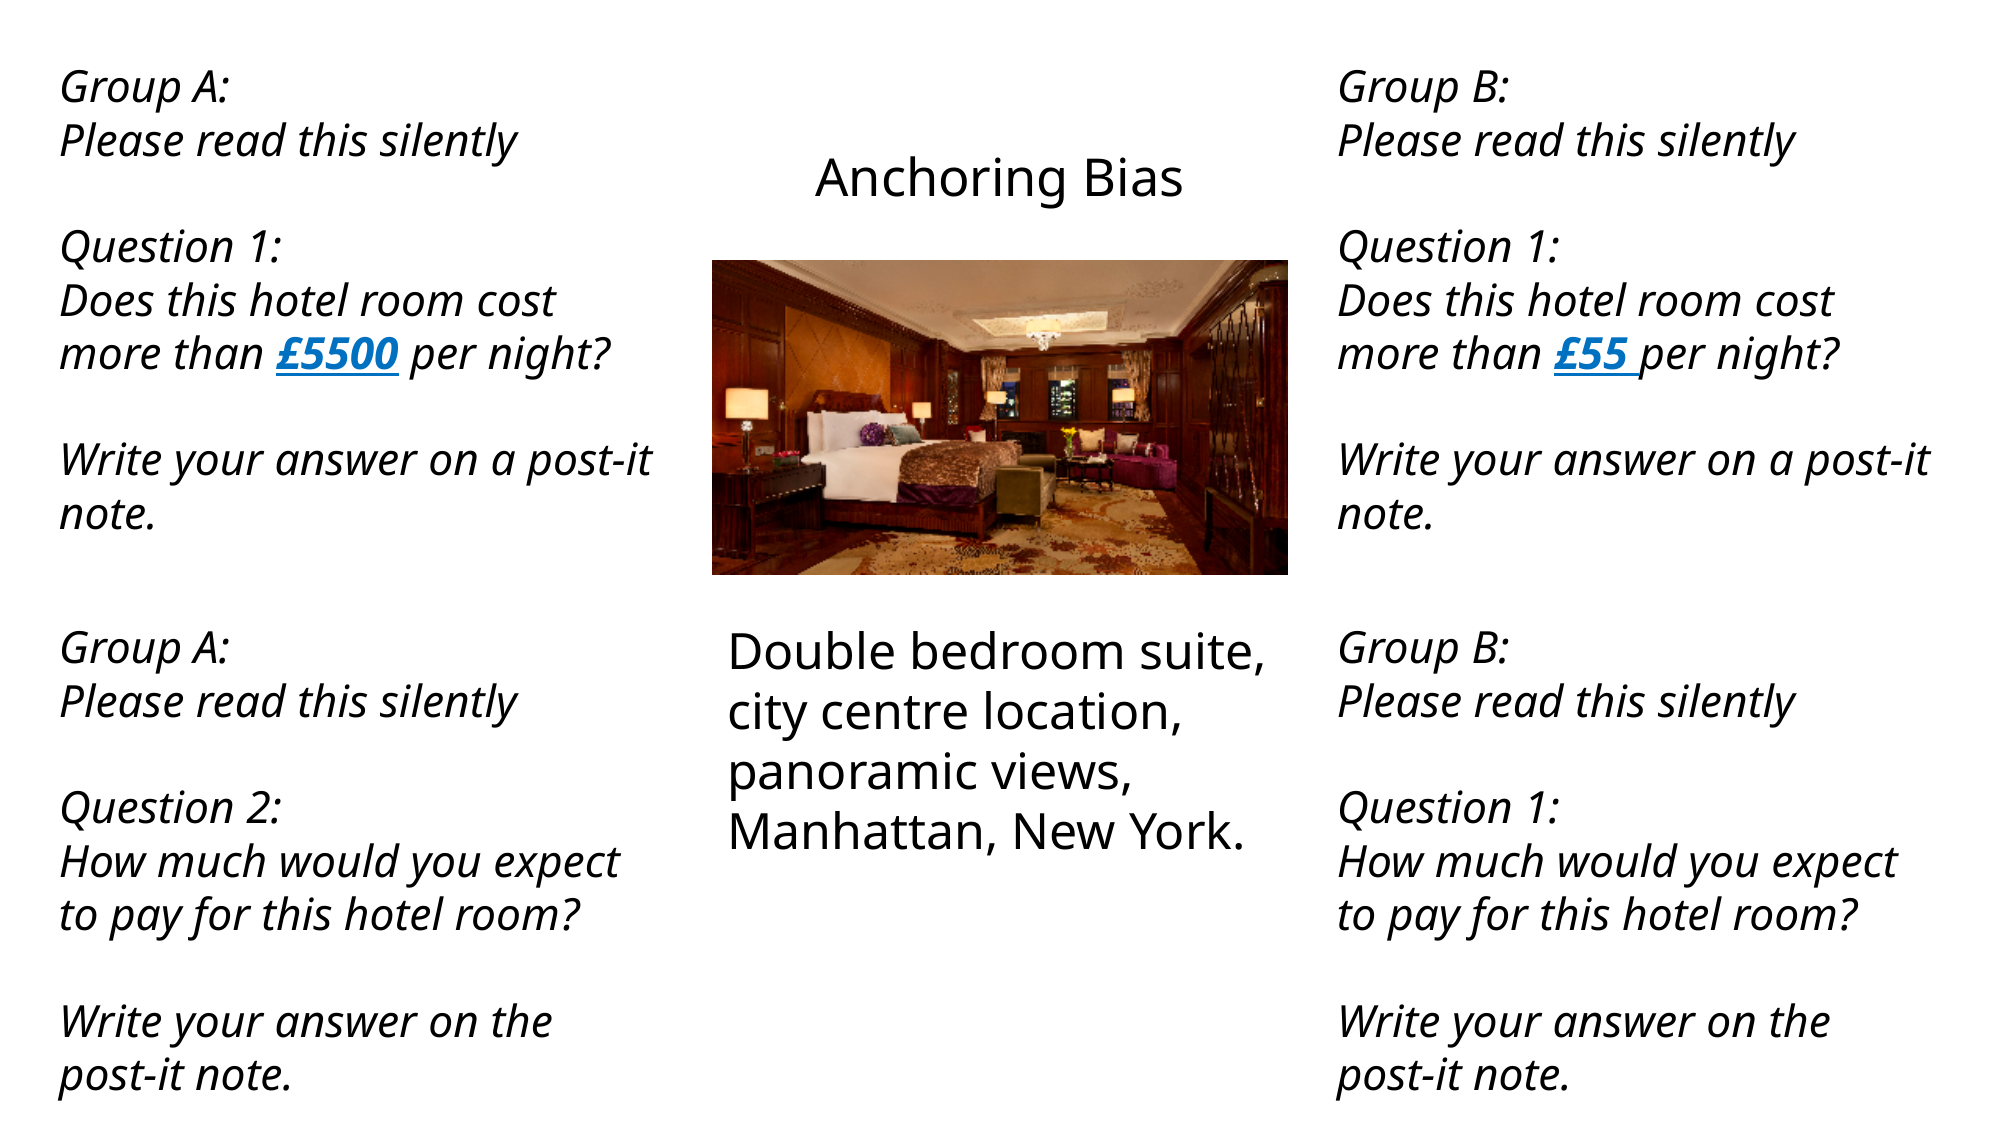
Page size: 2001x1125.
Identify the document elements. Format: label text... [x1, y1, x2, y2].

text_box Double bedroom suite, city centre location, panoramic views, Manhattan, New York. [712, 611, 1288, 867]
picture [712, 260, 1288, 575]
text_box Group B: Please read this silently Question 1: Does this hotel room cost more than £55 per night? Write your answer on a post-it note. [1322, 50, 1956, 546]
text_box Group A: Please read this silently Question 1: Does this hotel room cost more than £5500 per night? Write your answer on a post-it note. [44, 50, 678, 546]
text_box Group B: Please read this silently Question 1: How much would you expect to pay for this hotel room? Write your answer on the post-it note. [1322, 611, 1956, 1107]
text_box Group A: Please read this silently Question 2: How much would you expect to pay for this hotel room? Write your answer on the post-it note. [44, 611, 678, 1107]
title Anchoring Bias [678, 97, 1322, 223]
